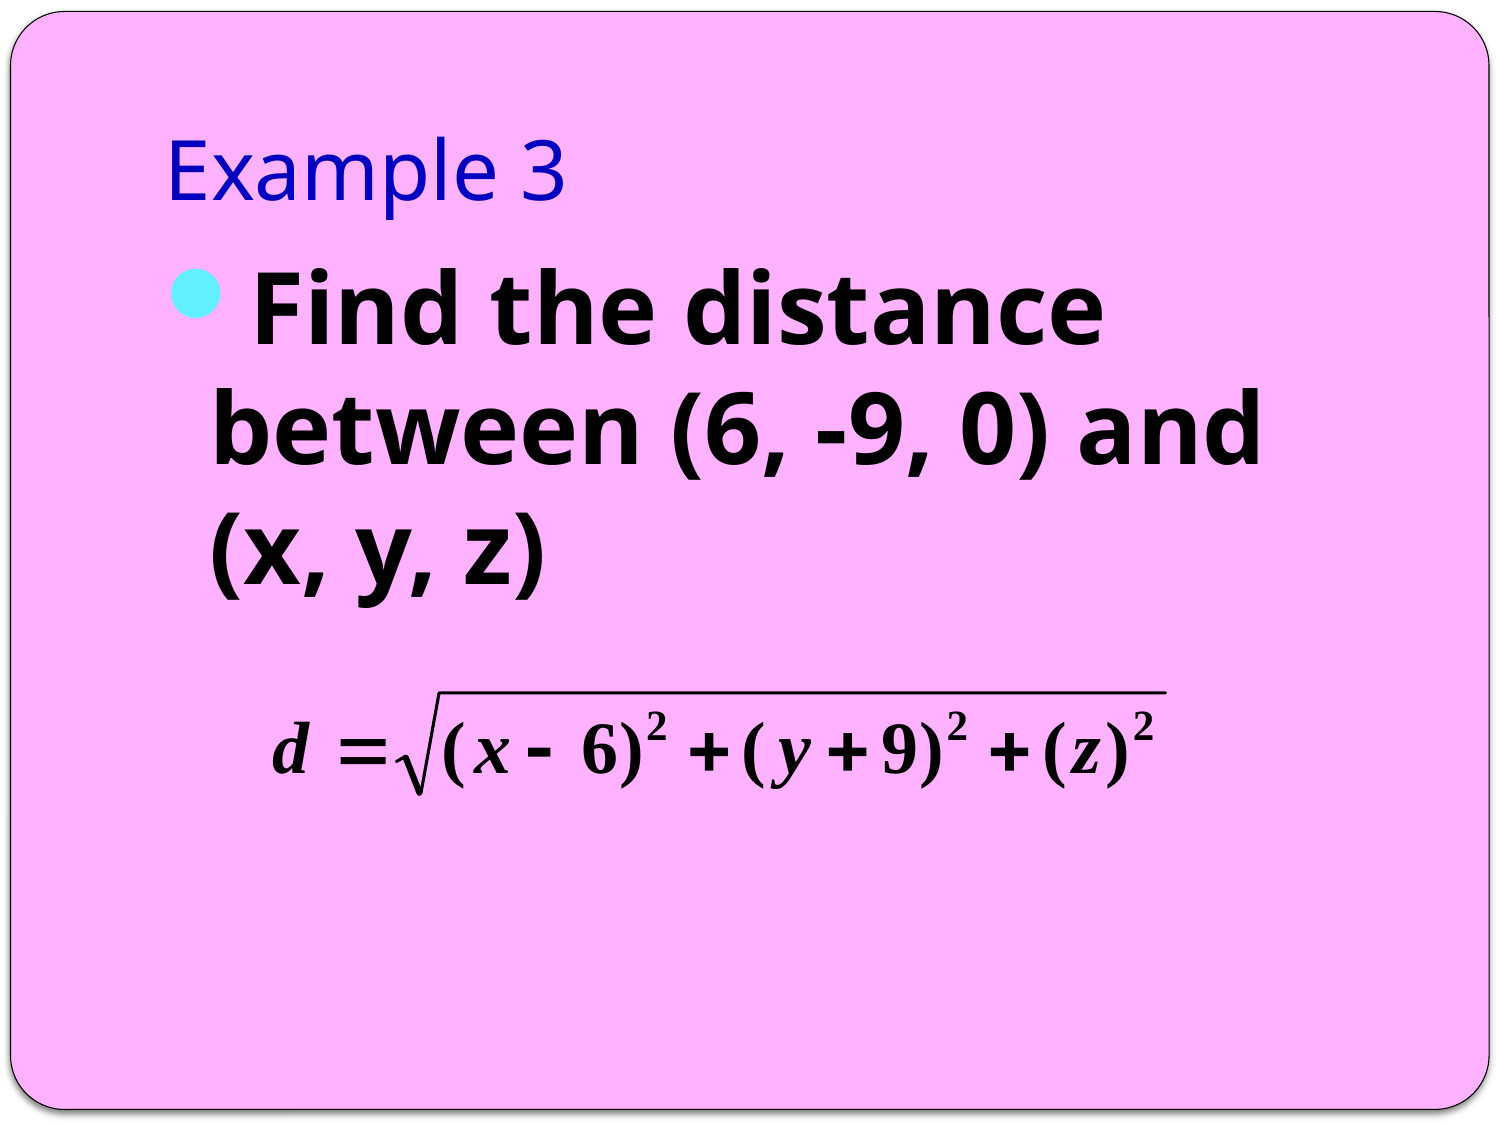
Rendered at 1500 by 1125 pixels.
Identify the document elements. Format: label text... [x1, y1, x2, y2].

title Example 3 [150, 45, 1425, 233]
list Find the distance between (6, -9, 0) and (x, y, z) [150, 237, 1425, 988]
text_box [262, 674, 1180, 811]
